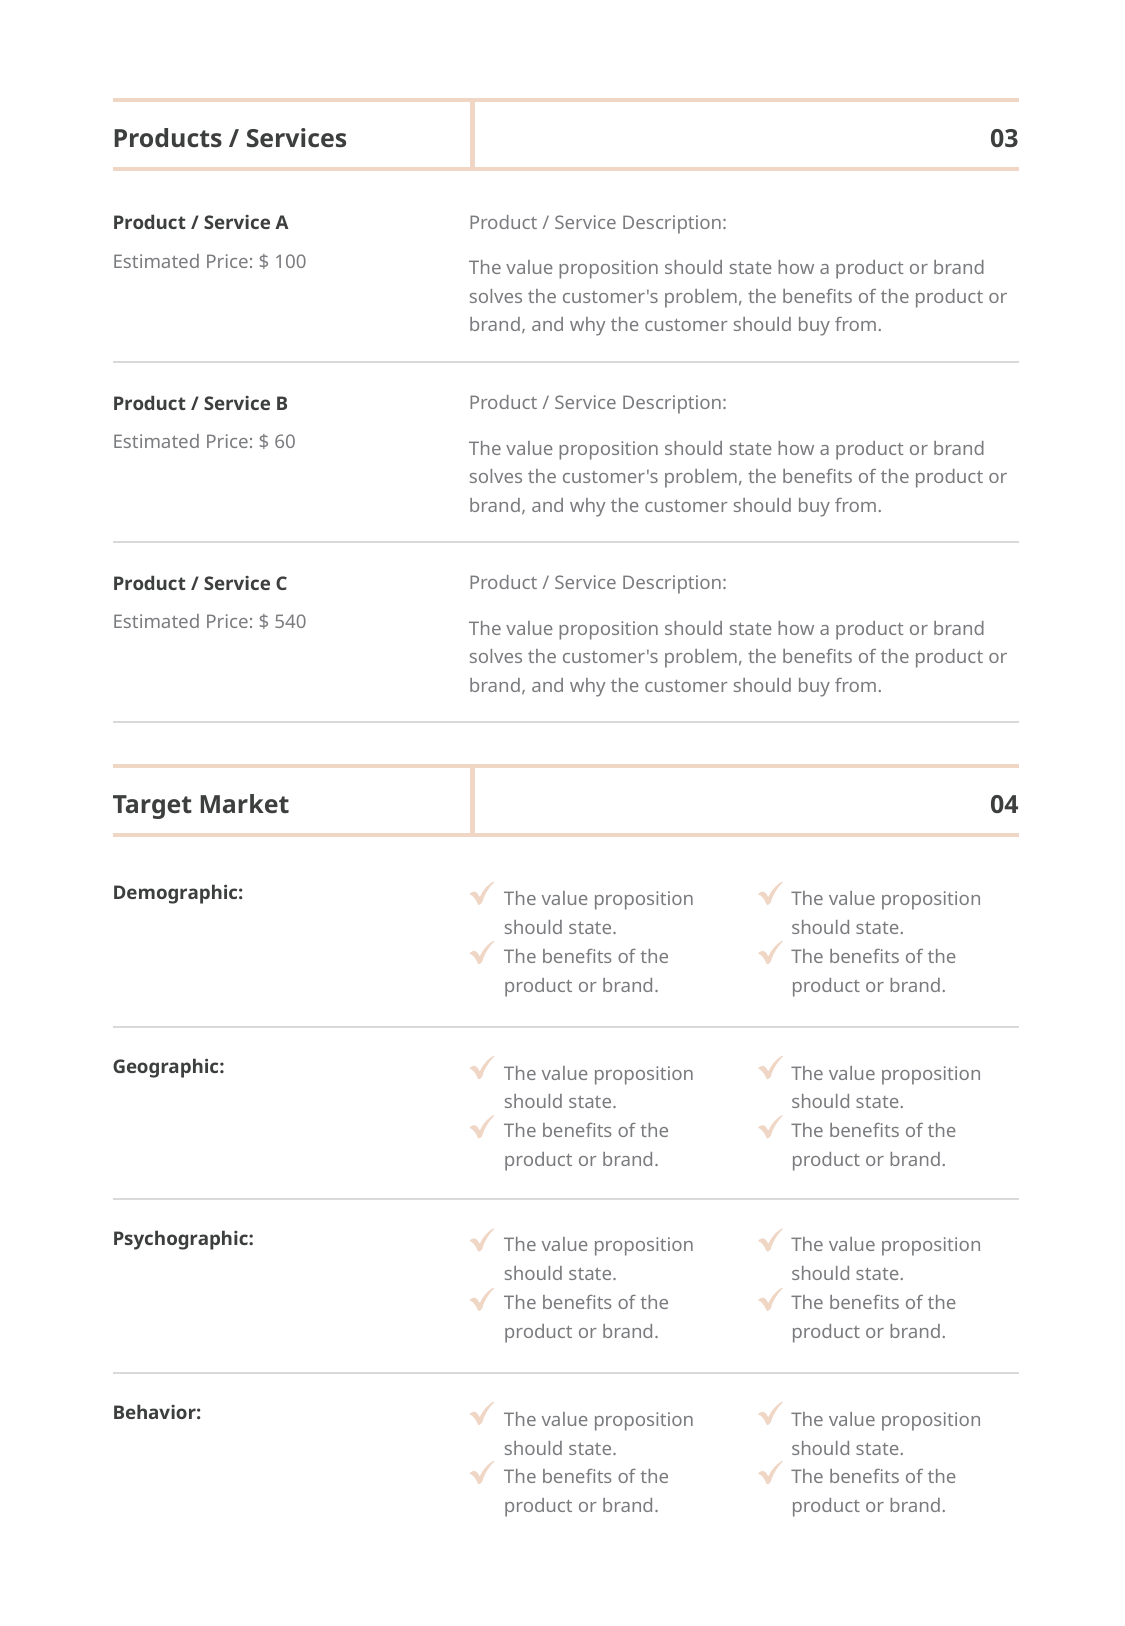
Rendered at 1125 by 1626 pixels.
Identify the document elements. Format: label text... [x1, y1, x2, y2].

text_box Product / Service Description: [468, 210, 928, 233]
text_box Product / Service C [112, 571, 346, 594]
text_box Product / Service Description: [468, 571, 928, 594]
text_box The value proposition should state. The benefits of the product or brand. [791, 880, 1019, 996]
text_box 03 [875, 121, 1019, 153]
text_box [469, 1115, 495, 1139]
text_box Geographic: [112, 1054, 304, 1078]
text_box Products / Services [112, 121, 420, 153]
text_box Behavior: [112, 1401, 304, 1424]
text_box Estimated Price: $ 100 [112, 249, 358, 272]
text_box The value proposition should state. The benefits of the product or brand. [503, 1054, 732, 1171]
text_box The value proposition should state how a product or brand solves the customer's problem, the benefits of the product or brand, and why the customer should buy from. [468, 429, 1019, 517]
text_box [758, 1401, 784, 1425]
text_box The value proposition should state how a product or brand solves the customer's problem, the benefits of the product or brand, and why the customer should buy from. [468, 249, 1019, 336]
text_box Demographic: [112, 880, 304, 904]
text_box Estimated Price: $ 540 [112, 610, 358, 633]
text_box The value proposition should state. The benefits of the product or brand. [791, 1054, 1019, 1171]
text_box [469, 1461, 495, 1485]
text_box The value proposition should state. The benefits of the product or brand. [503, 880, 732, 996]
text_box [469, 1056, 495, 1080]
text_box [469, 881, 495, 905]
text_box [758, 1115, 784, 1139]
text_box The value proposition should state. The benefits of the product or brand. [503, 1226, 732, 1342]
text_box Product / Service B [112, 391, 346, 414]
text_box [758, 1461, 784, 1485]
text_box [758, 881, 784, 905]
text_box Estimated Price: $ 60 [112, 429, 358, 453]
text_box [469, 1287, 495, 1311]
text_box Target Market [112, 788, 420, 819]
text_box [758, 1287, 784, 1311]
text_box [469, 1401, 495, 1425]
text_box Product / Service Description: [468, 390, 928, 414]
text_box [758, 1228, 784, 1252]
text_box [469, 1228, 495, 1252]
text_box The value proposition should state. The benefits of the product or brand. [503, 1401, 732, 1517]
text_box Product / Service A [112, 210, 346, 234]
text_box Psychographic: [112, 1226, 304, 1250]
text_box [758, 1056, 784, 1080]
text_box The value proposition should state how a product or brand solves the customer's problem, the benefits of the product or brand, and why the customer should buy from. [468, 610, 1019, 697]
text_box The value proposition should state. The benefits of the product or brand. [791, 1401, 1019, 1517]
text_box [469, 941, 495, 965]
text_box [758, 941, 784, 965]
text_box The value proposition should state. The benefits of the product or brand. [791, 1226, 1019, 1342]
text_box 04 [875, 788, 1019, 819]
